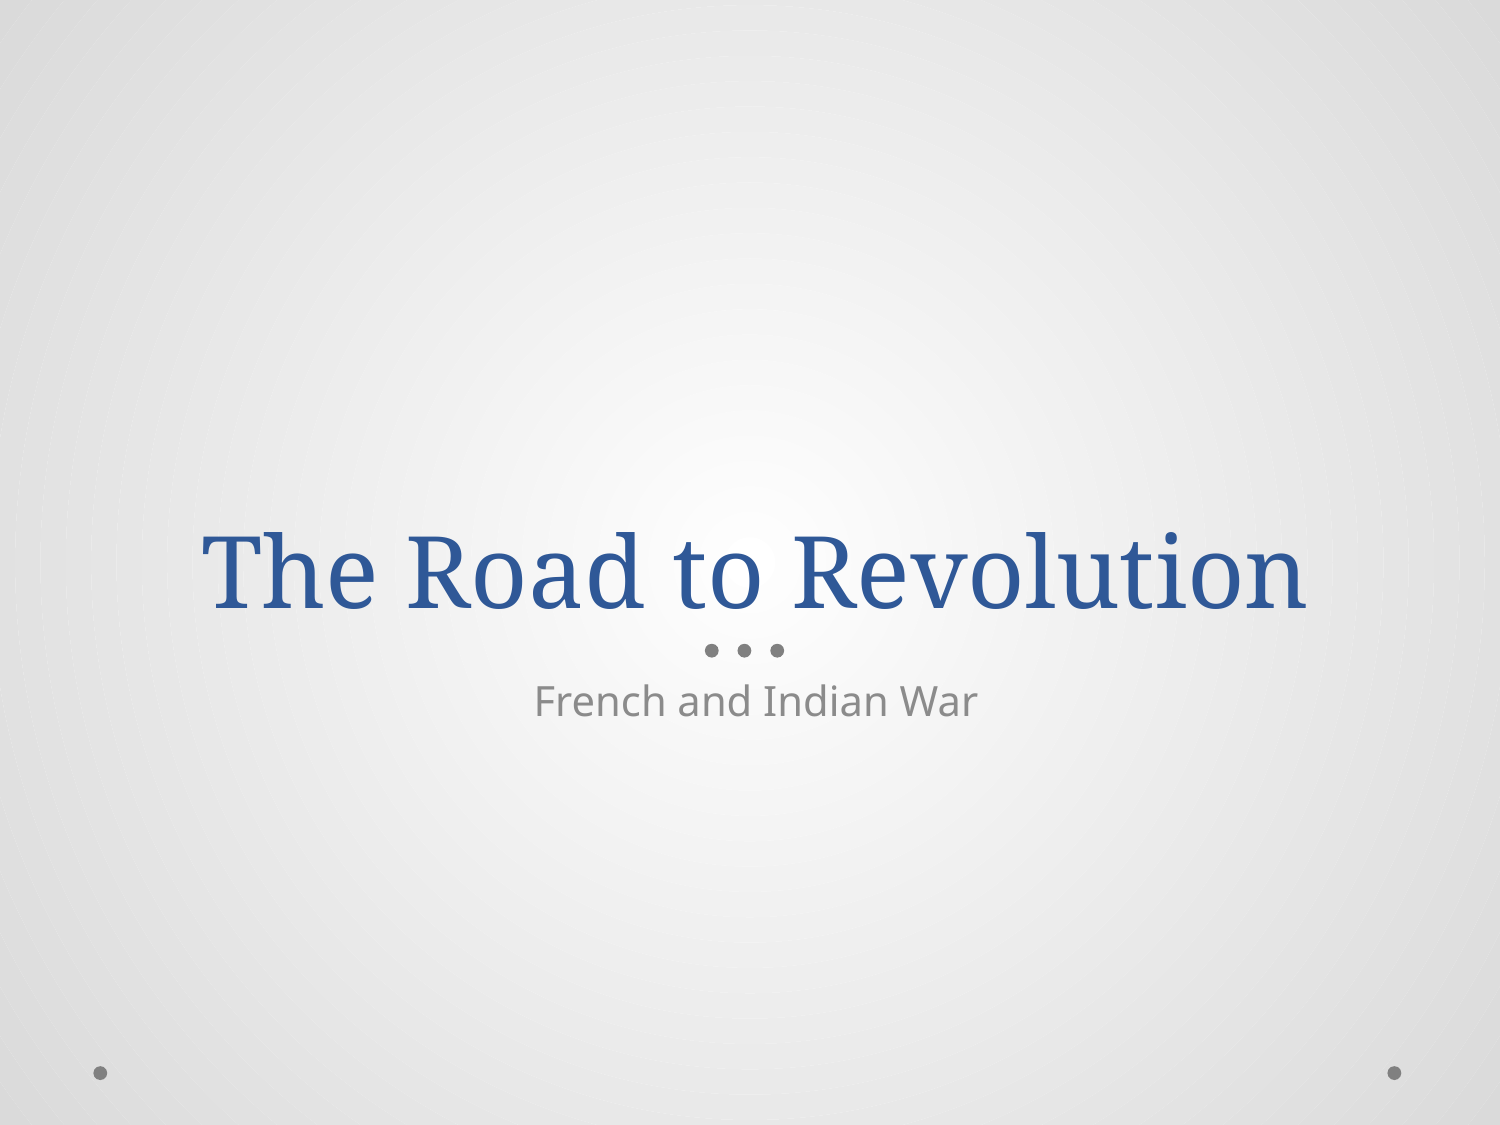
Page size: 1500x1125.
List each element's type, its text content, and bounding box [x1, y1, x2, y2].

list French and Indian War [118, 667, 1394, 854]
title The Road to Revolution [118, 224, 1394, 636]
